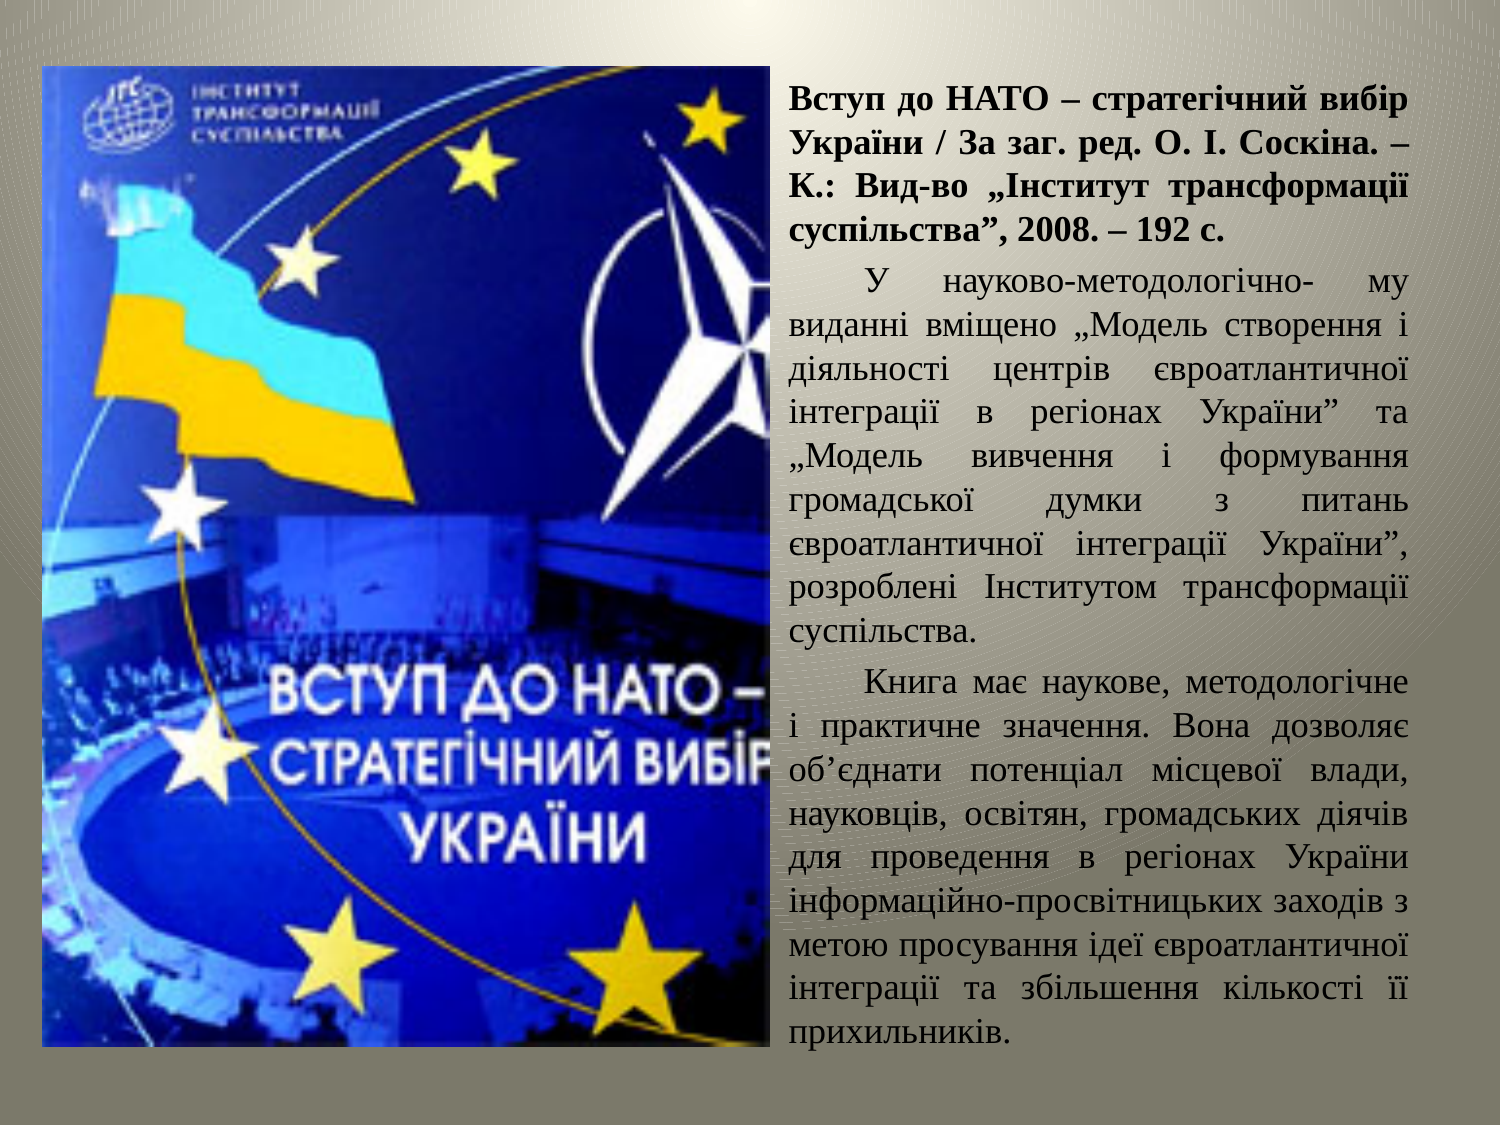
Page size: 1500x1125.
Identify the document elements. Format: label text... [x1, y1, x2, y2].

list Вступ до НАТО – стратегічний вибір України / За заг. ред. О. І. Соскіна. – К.: Вид-во „Інститут трансформації суспільства”, 2008. – 192 с. У науково-методологічно- му виданні вміщено „Модель створення і діяльності центрів євроатлантичної інтеграції в регіонах України” та „Модель вивчення і формування громадської думки з питань євроатлантичної інтеграції України”, розроблені Інститутом трансформації суспільства. Книга має наукове, методологічне і практичне значення. Вона дозволяє об’єднати потенціал місцевої влади, науковців, освітян, громадських діячів для проведення в регіонах України інформаційно-просвітницьких заходів з метою просування ідеї євроатлантичної інтеграції та збільшення кількості її прихильників. [773, 66, 1425, 1083]
picture [41, 66, 770, 1047]
